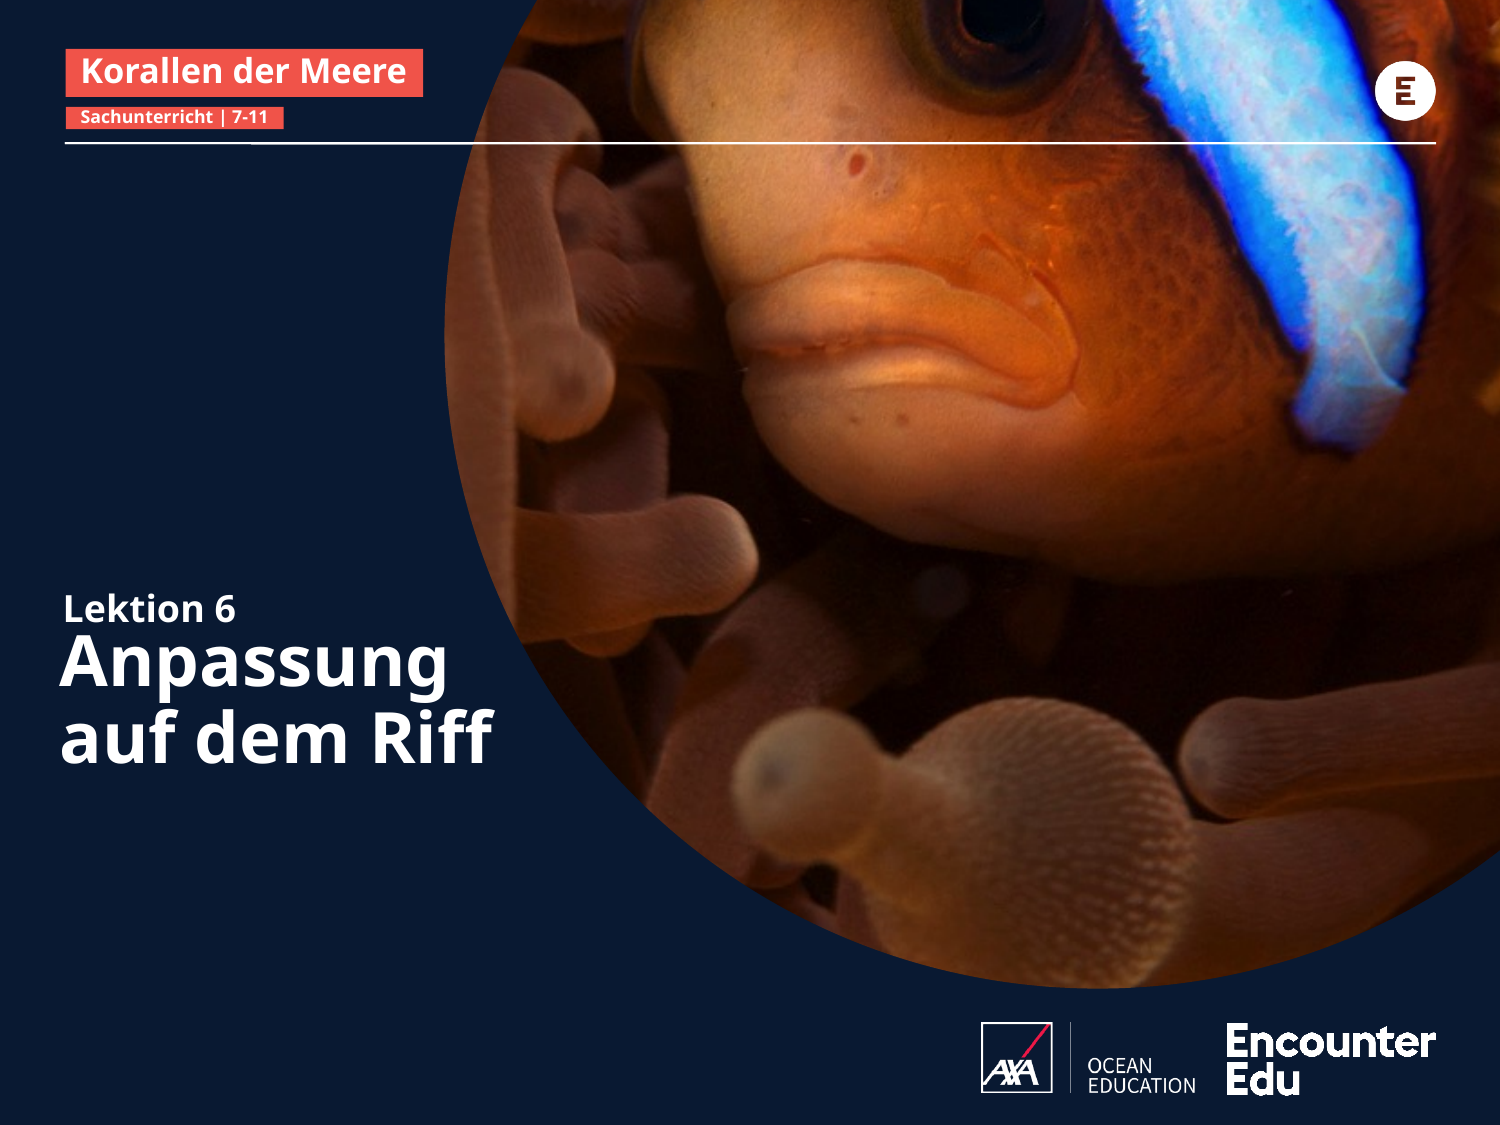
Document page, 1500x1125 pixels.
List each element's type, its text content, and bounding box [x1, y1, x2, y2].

list Sachunterricht | 7-11 [65, 106, 285, 130]
list Korallen der Meere [65, 48, 424, 98]
picture [981, 1021, 1195, 1093]
picture [1373, 58, 1437, 123]
text_box [444, 0, 1500, 989]
picture [1222, 1020, 1443, 1097]
list Lektion 6 [54, 582, 445, 614]
list Anpassung auf dem Riff [51, 614, 606, 962]
